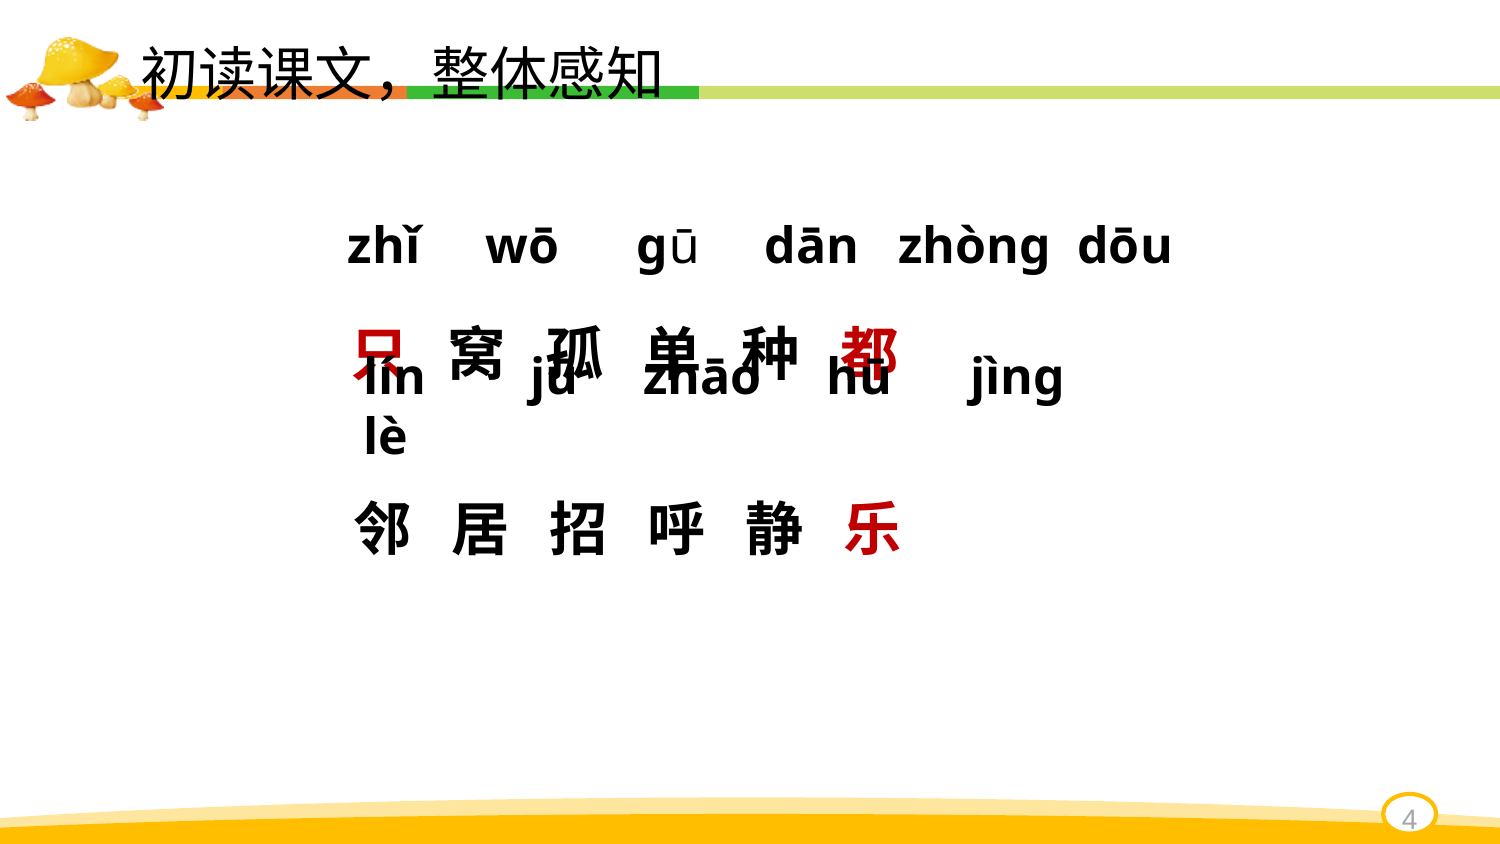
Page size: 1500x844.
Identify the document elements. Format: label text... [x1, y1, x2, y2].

text_box zhǐ wō gū dān zhòng dōu [333, 205, 1234, 281]
text_box lín jū zhāo hū jìng lè [348, 337, 1202, 472]
text_box 初读课文，整体感知 [125, 29, 680, 115]
text_box 只 窝 孤 单 种 都 邻 居 招 呼 静 乐 [311, 204, 1220, 570]
picture [6, 37, 164, 121]
